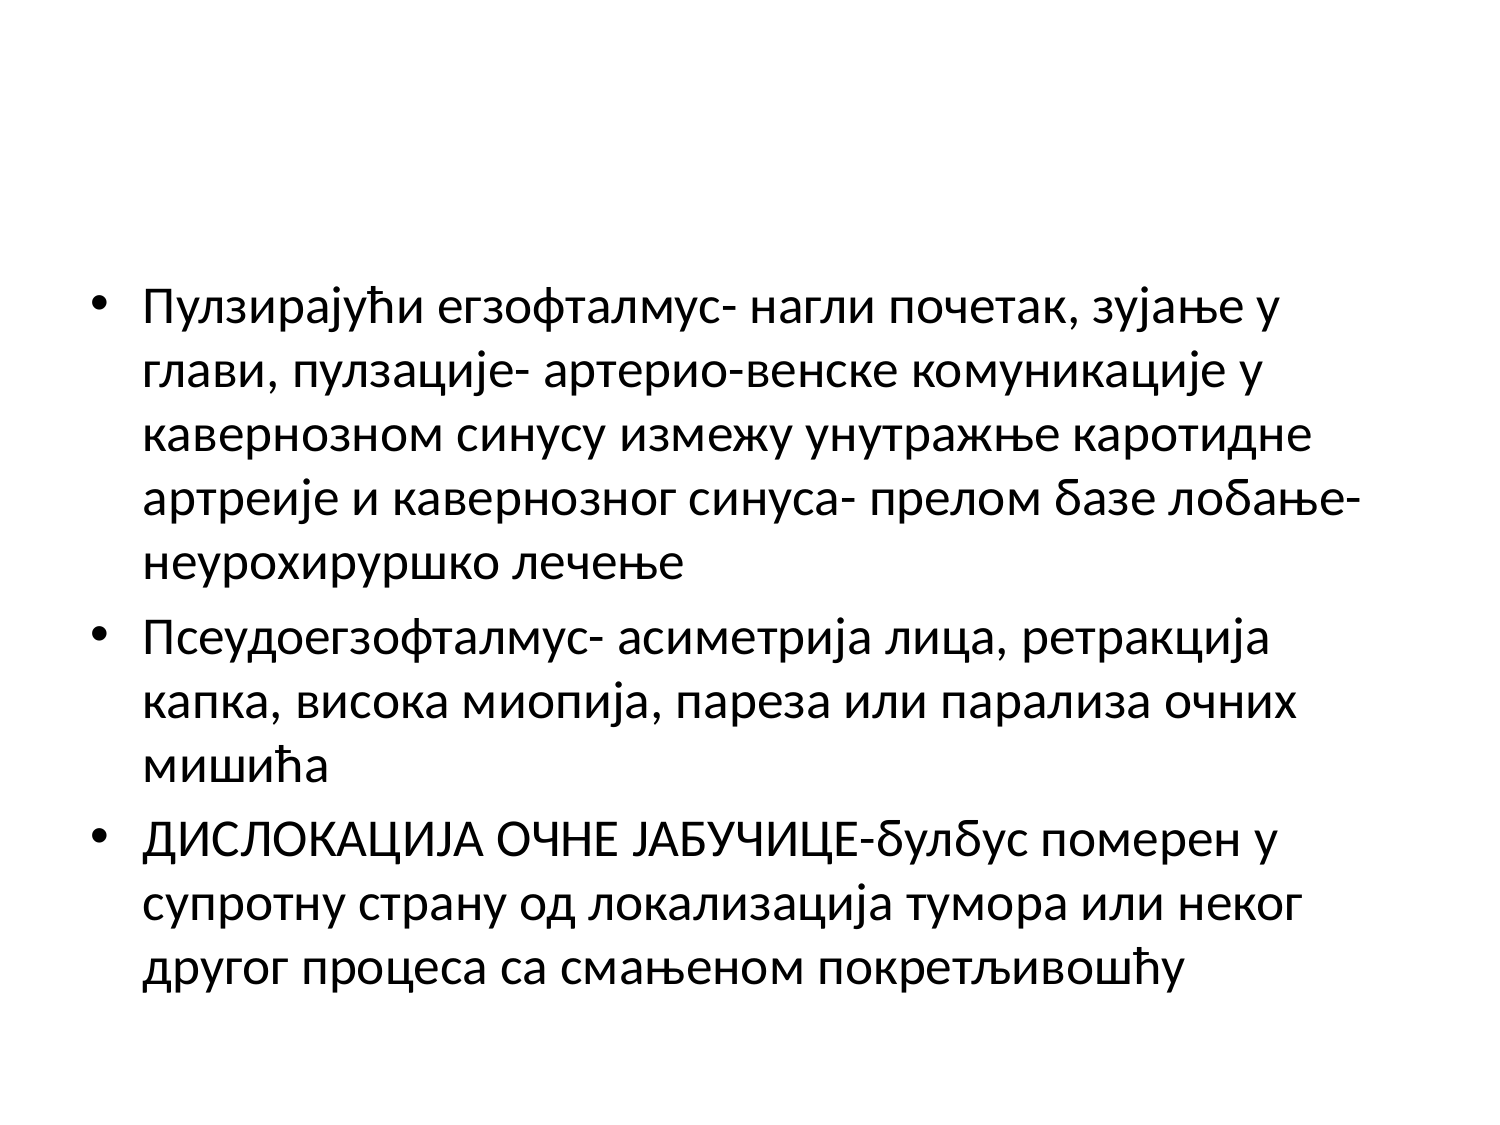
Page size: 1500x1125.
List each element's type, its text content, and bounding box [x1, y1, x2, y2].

list Пулзирајући егзофталмус- нагли почетак, зујање у глави, пулзације- артерио-венске комуникације у кавернозном синусу измежу унутражње каротидне артреије и кавернозног синуса- прелом базе лобање- неурохируршко лечење Псеудоегзофталмус- асиметрија лица, ретракција капка, висока миопија, пареза или парализа очних мишића ДИСЛОКАЦИЈА ОЧНЕ ЈАБУЧИЦЕ-булбус померен у супротну страну од локализација тумора или неког другог процеса са смањеном покретљивошћу [75, 262, 1425, 1005]
